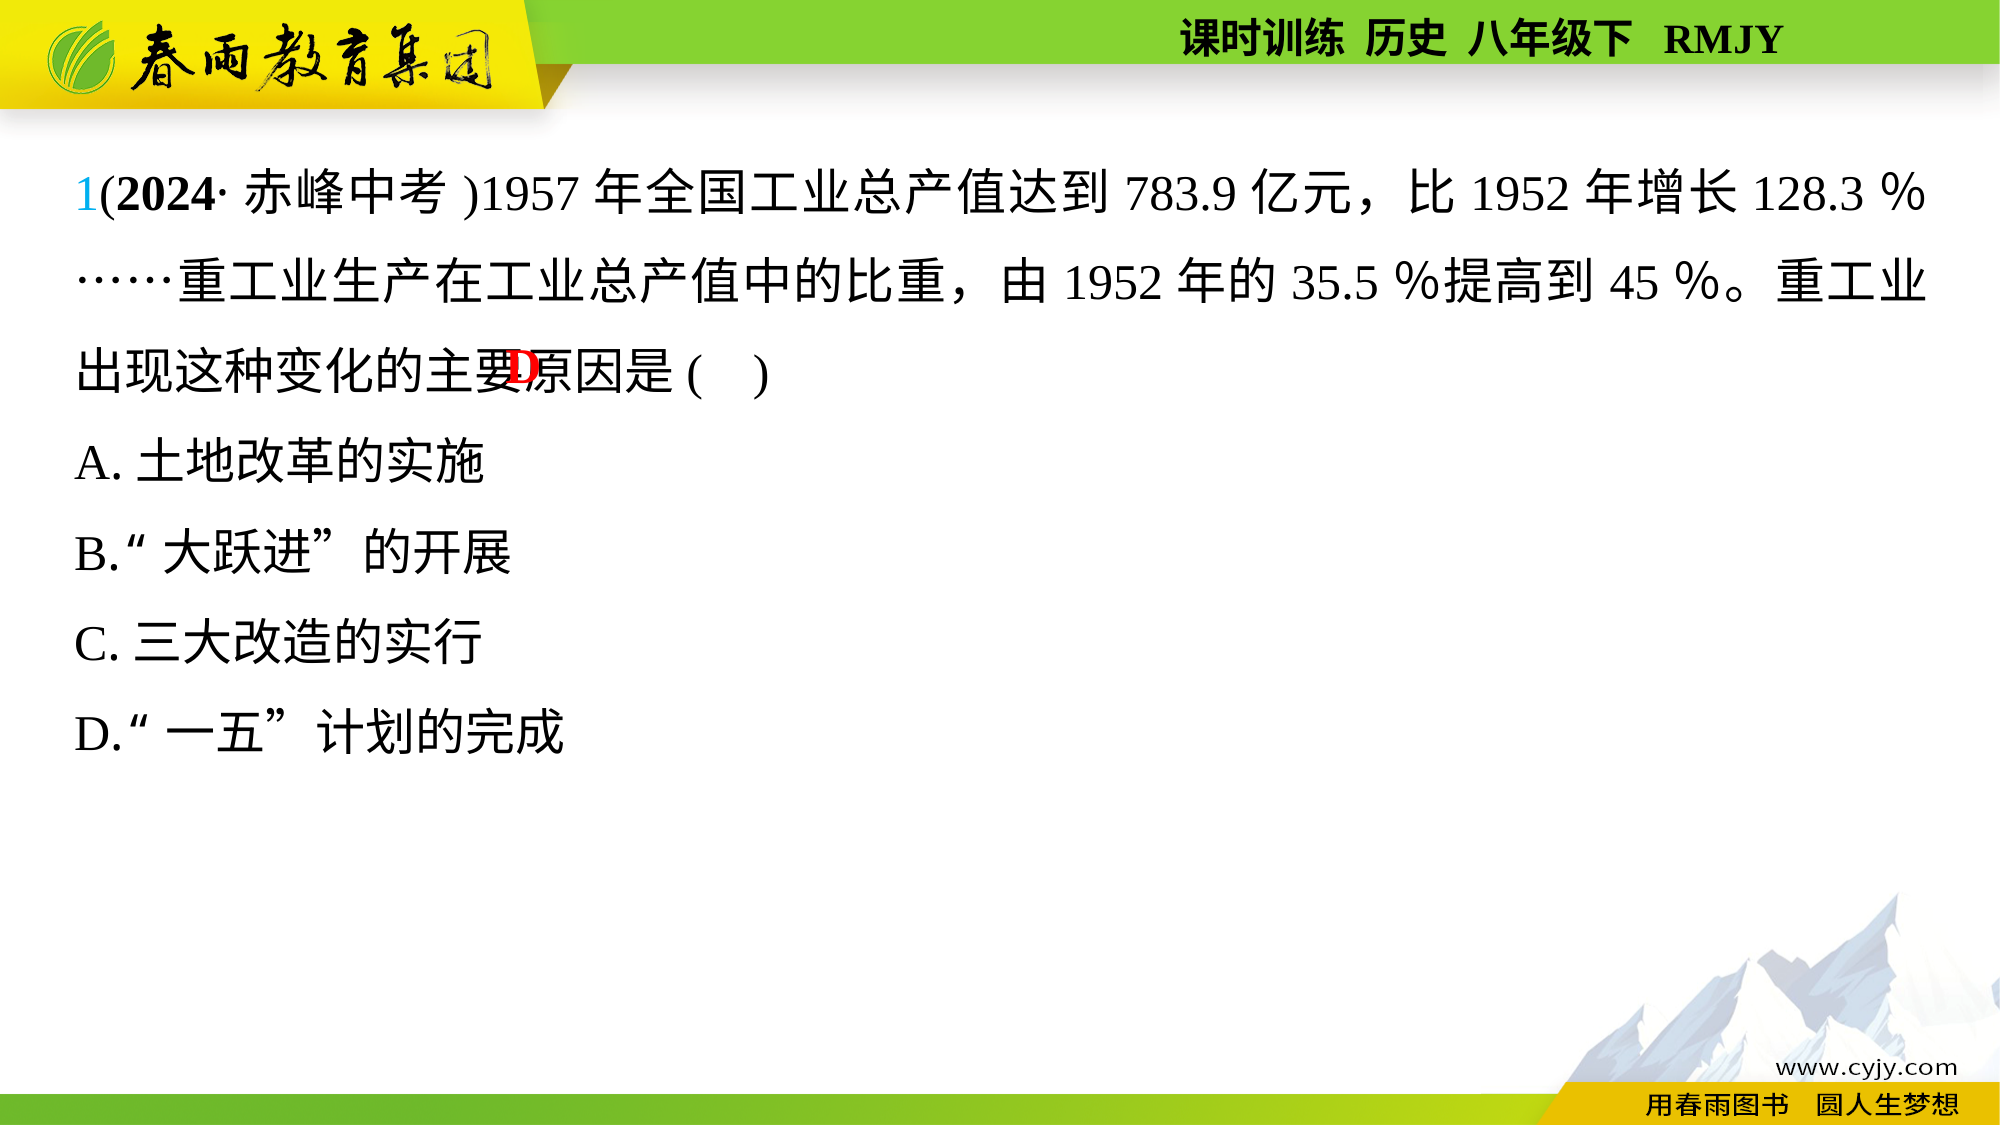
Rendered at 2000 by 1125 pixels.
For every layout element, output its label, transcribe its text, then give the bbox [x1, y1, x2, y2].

picture [0, 0, 2000, 1125]
text_box D [490, 326, 557, 401]
list 1(2024·赤峰中考)1957年全国工业总产值达到783.9亿元，比1952年增长128.3％……重工业生产在工业总产值中的比重，由1952年的35.5％提高到45％。重工业出现这种变化的主要原因是( ) A.土地改革的实施 B.“大跃进”的开展 C.三大改造的实行 D.“一五”计划的完成 [59, 122, 1944, 774]
